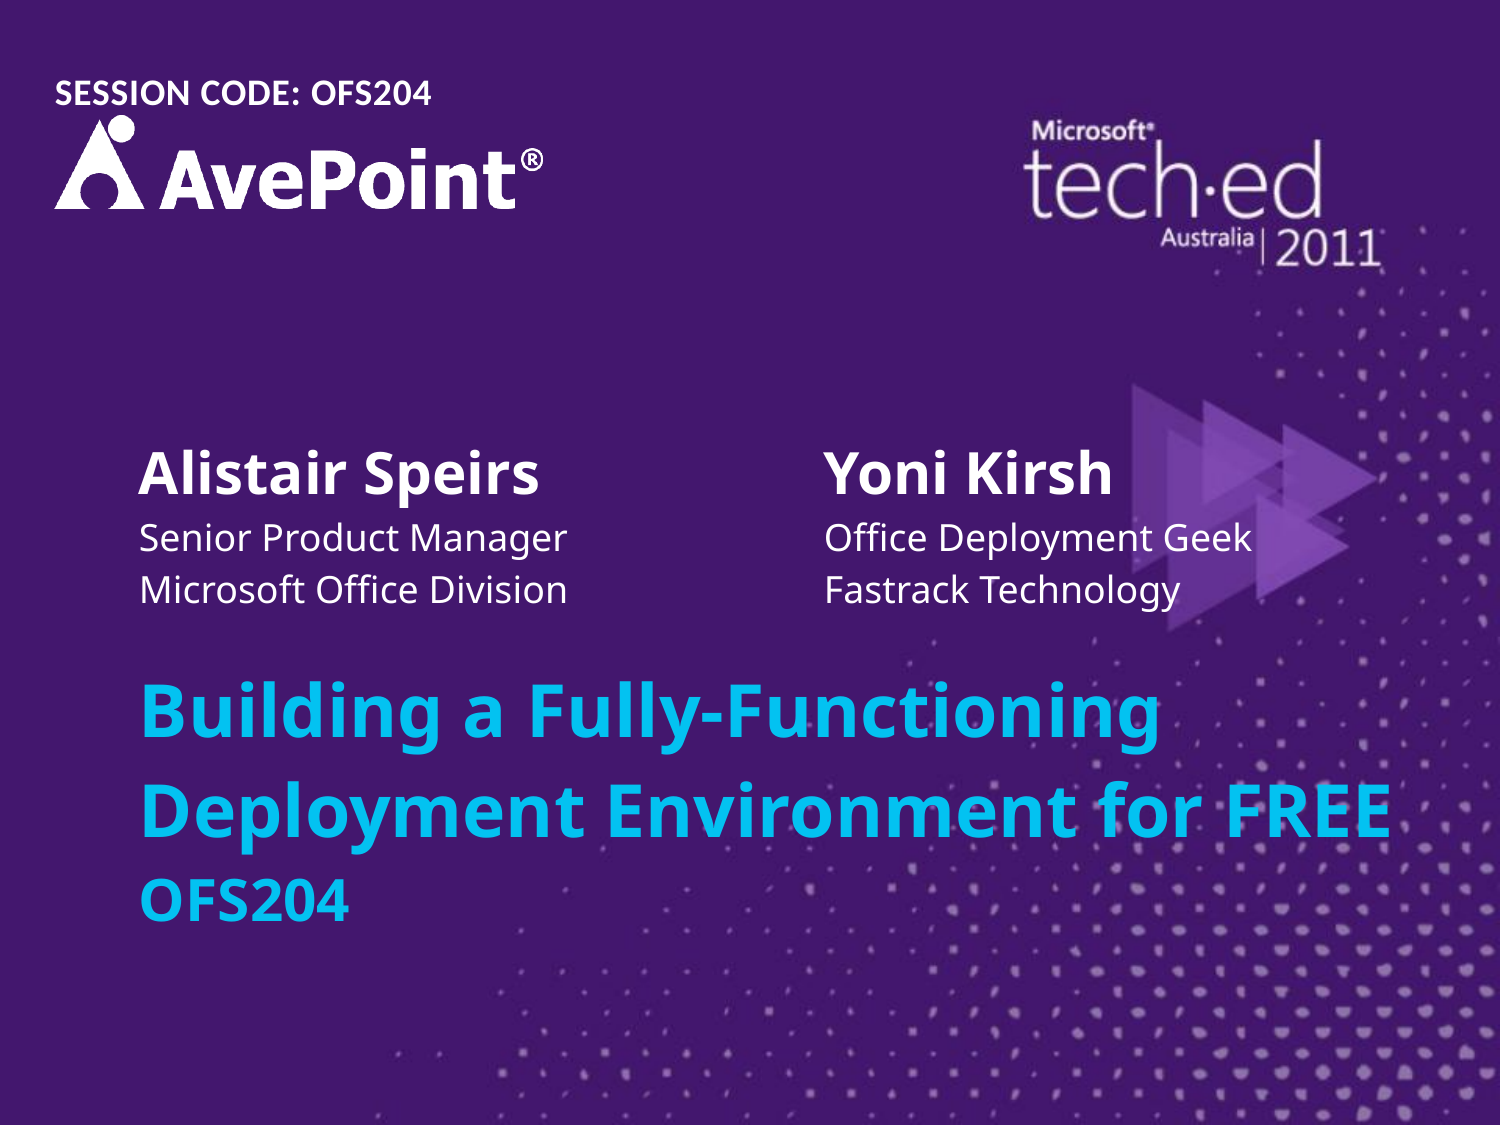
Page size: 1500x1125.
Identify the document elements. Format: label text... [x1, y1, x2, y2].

text_box SESSION CODE: OFS204 [54, 73, 647, 114]
subtitle Alistair Speirs Senior Product Manager Microsoft Office Division [123, 428, 750, 681]
picture [0, 0, 1500, 1125]
title Building a Fully-Functioning Deployment Environment for FREE OFS204 [123, 621, 1436, 976]
text_box Yoni Kirsh Office Deployment Geek Fastrack Technology [809, 428, 1436, 681]
